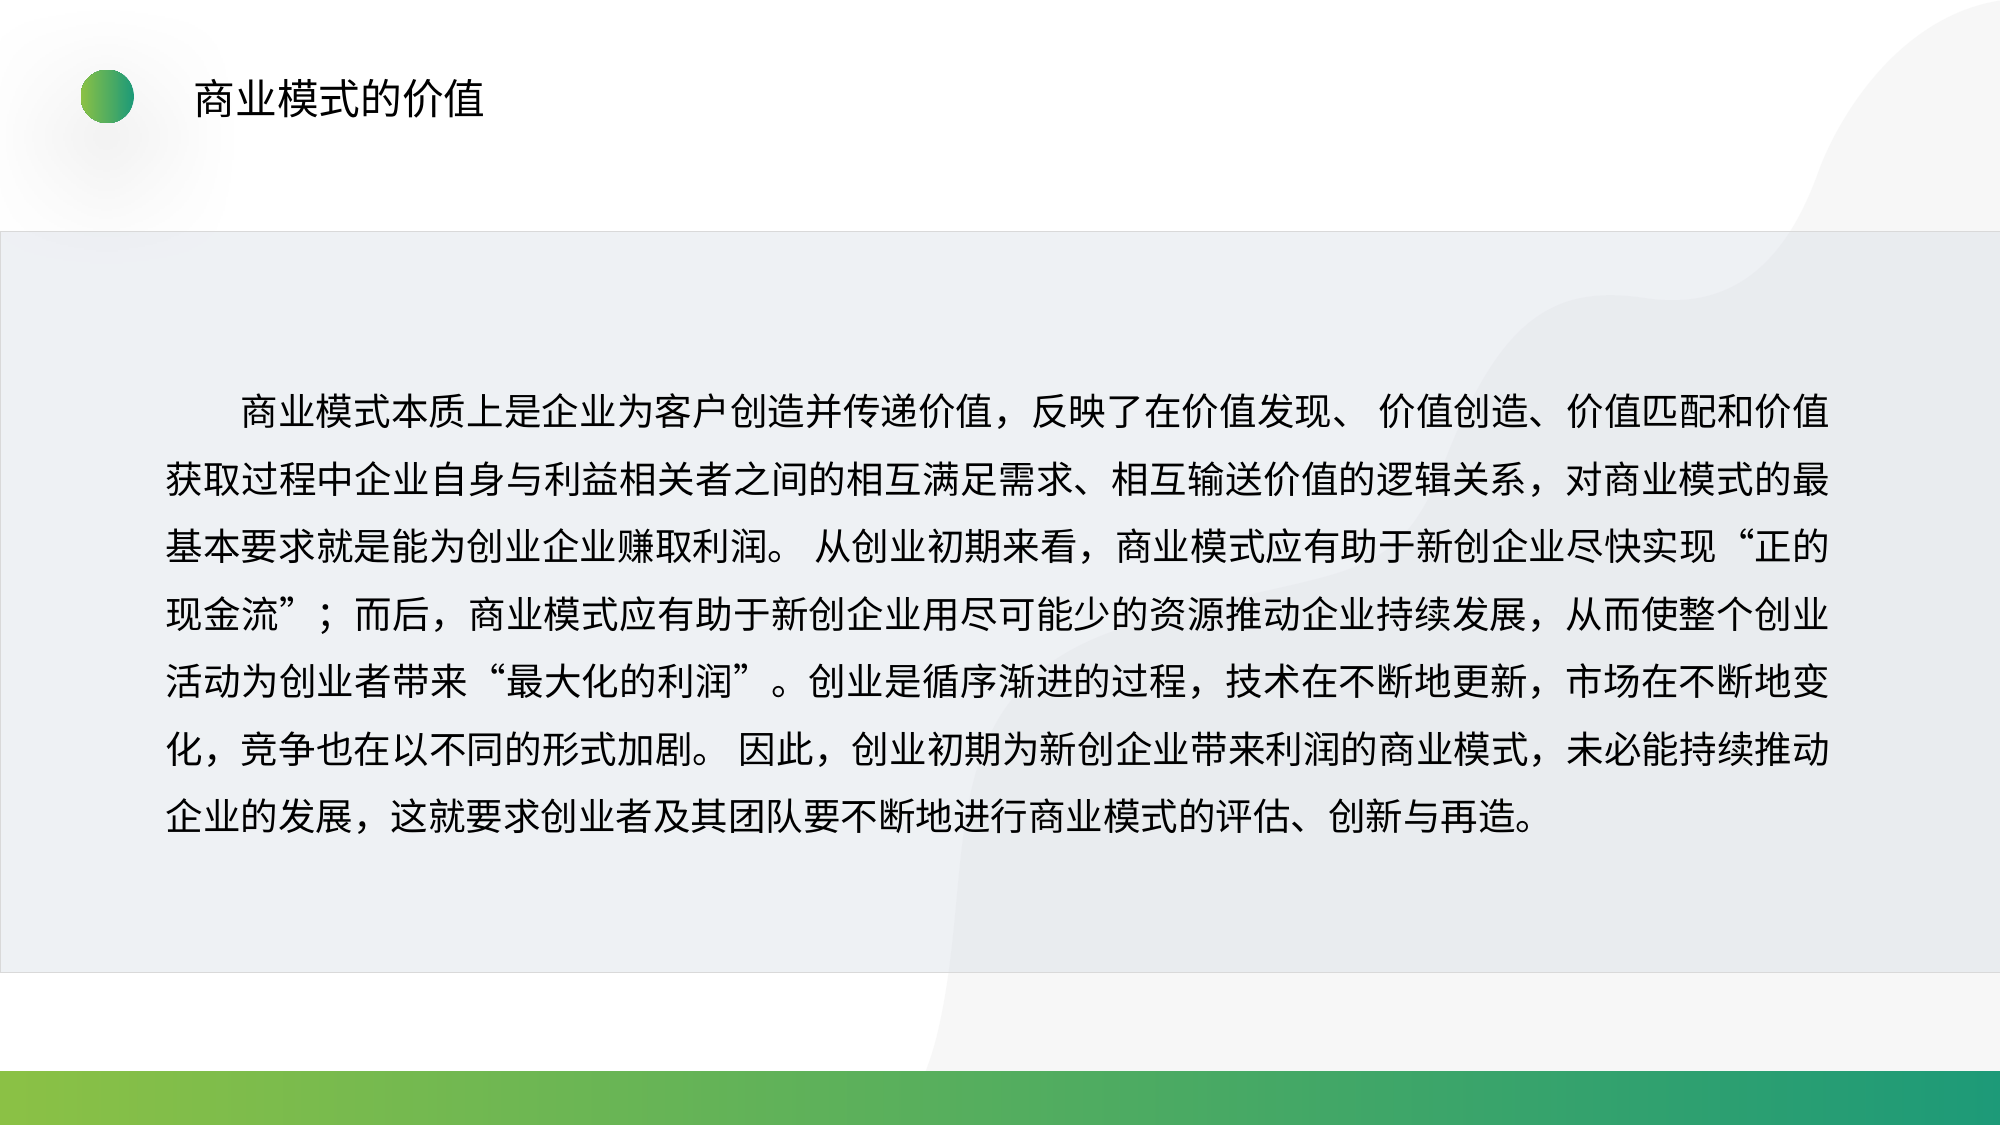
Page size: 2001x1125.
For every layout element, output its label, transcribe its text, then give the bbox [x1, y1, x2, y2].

text_box 商业模式的价值 [178, 65, 596, 131]
text_box 商业模式本质上是企业为客户创造并传递价值，反映了在价值发现、 价值创造、价值匹配和价值获取过程中企业自身与利益相关者之间的相互满足需求、相互输送价值的逻辑关系，对商业模式的最基本要求就是能为创业企业赚取利润。 从创业初期来看，商业模式应有助于新创企业尽快实现“正的现金流”；而后，商业模式应有助于新创企业用尽可能少的资源推动企业持续发展，从而使整个创业活动为创业者带来“最大化的利润”。创业是循序渐进的过程，技术在不断地更新，市场在不断地变化，竞争也在以不同的形式加剧。 因此，创业初期为新创企业带来利润的商业模式，未必能持续推动企业的发展，这就要求创业者及其团队要不断地进行商业模式的评估、创新与再造。 [150, 358, 1845, 846]
text_box [0, 231, 2000, 973]
